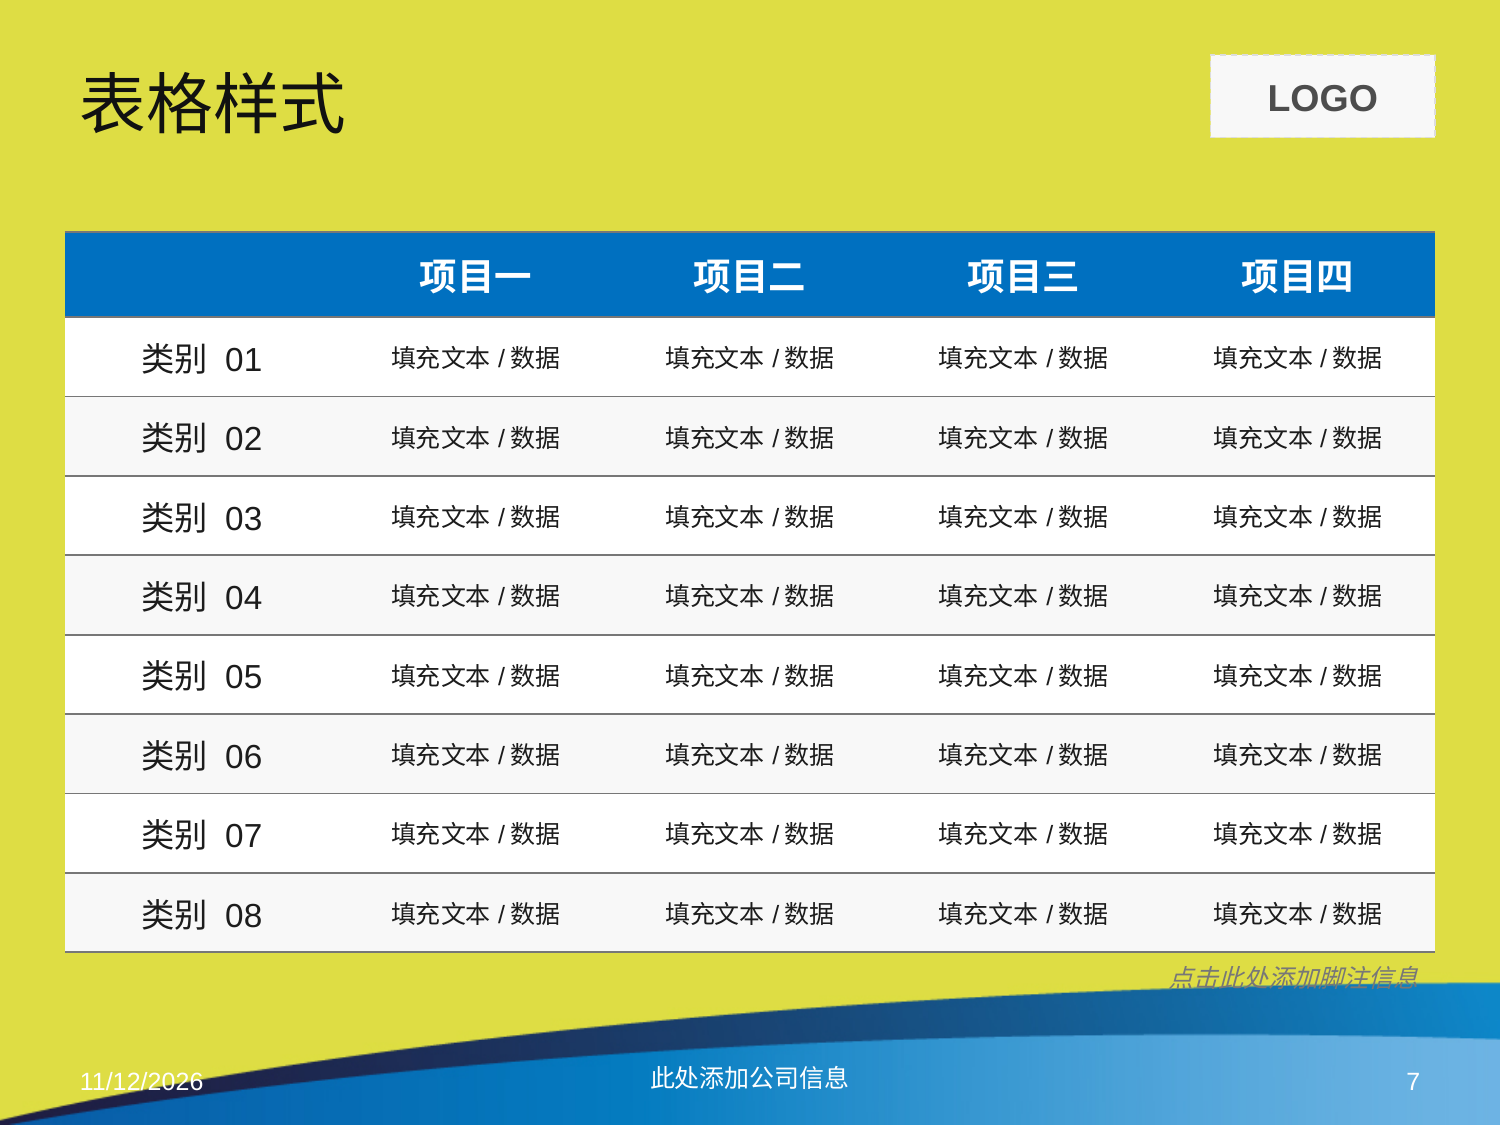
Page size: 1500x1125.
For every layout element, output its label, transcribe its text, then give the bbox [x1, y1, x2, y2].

table_cell 填充文本/数据 [339, 477, 613, 554]
table_cell 填充文本/数据 [613, 318, 887, 396]
table_cell 填充文本/数据 [1161, 318, 1435, 396]
table_cell 填充文本/数据 [613, 556, 887, 634]
picture [0, 0, 1500, 1125]
table_cell 类别 08 [65, 874, 339, 951]
table_cell 填充文本/数据 [1161, 556, 1435, 634]
table_cell 填充文本/数据 [613, 397, 887, 475]
table_header 项目四 [1161, 233, 1435, 316]
table_cell 类别 05 [65, 636, 339, 713]
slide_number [64, 1058, 415, 1103]
table_cell 填充文本/数据 [339, 794, 613, 872]
table_cell 类别 06 [65, 715, 339, 793]
table_cell 类别 04 [65, 556, 339, 634]
table_cell 填充文本/数据 [1161, 794, 1435, 872]
table_cell 填充文本/数据 [887, 397, 1161, 475]
table_cell 填充文本/数据 [1161, 874, 1435, 951]
table_header 项目二 [613, 233, 887, 316]
table_cell 填充文本/数据 [1161, 715, 1435, 793]
table_cell 类别 02 [65, 397, 339, 475]
table_cell 填充文本/数据 [339, 715, 613, 793]
title 表格样式 [64, 42, 1436, 161]
table_cell 填充文本/数据 [613, 636, 887, 713]
table_header 项目一 [339, 233, 613, 316]
table_cell 填充文本/数据 [1161, 477, 1435, 554]
table_header [65, 233, 339, 316]
slide_number 7 [1085, 1058, 1436, 1103]
table_cell 填充文本/数据 [1161, 636, 1435, 713]
table_cell 填充文本/数据 [339, 318, 613, 396]
table_cell 填充文本/数据 [887, 556, 1161, 634]
table_cell 填充文本/数据 [613, 794, 887, 872]
table_cell 填充文本/数据 [339, 397, 613, 475]
table_cell 填充文本/数据 [887, 715, 1161, 793]
footer 此处添加公司信息 [512, 1058, 988, 1103]
text_box 点击此处添加脚注信息 [1153, 954, 1434, 1000]
table_cell 填充文本/数据 [339, 874, 613, 951]
table_cell 填充文本/数据 [339, 556, 613, 634]
table_cell 填充文本/数据 [887, 794, 1161, 872]
table_cell 填充文本/数据 [887, 874, 1161, 951]
table_cell 填充文本/数据 [887, 318, 1161, 396]
table_cell 类别 01 [65, 318, 339, 396]
table_cell 填充文本/数据 [613, 715, 887, 793]
table_cell 类别 07 [65, 794, 339, 872]
table_cell 填充文本/数据 [613, 874, 887, 951]
table_cell 填充文本/数据 [887, 477, 1161, 554]
table_cell 填充文本/数据 [887, 636, 1161, 713]
table_cell 填充文本/数据 [613, 477, 887, 554]
table_cell 填充文本/数据 [1161, 397, 1435, 475]
table_cell 类别 03 [65, 477, 339, 554]
table_header 项目三 [887, 233, 1161, 316]
table_cell 填充文本/数据 [339, 636, 613, 713]
